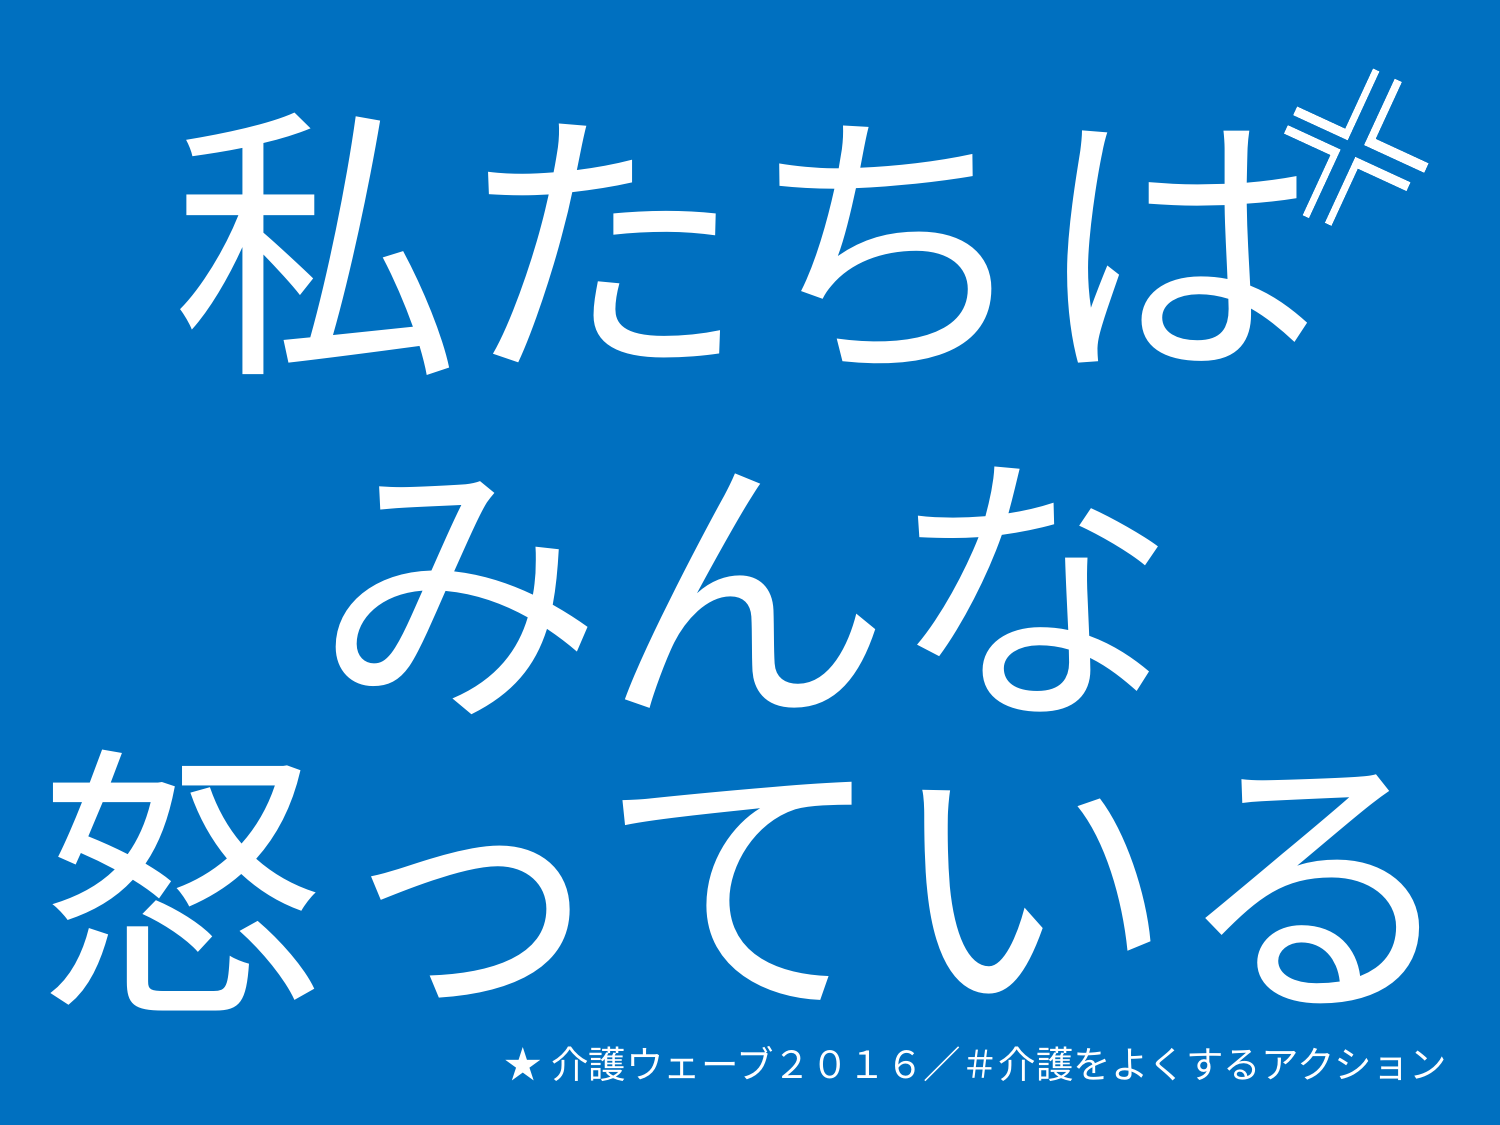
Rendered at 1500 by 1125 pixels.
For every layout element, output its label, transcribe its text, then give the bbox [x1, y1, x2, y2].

title 私たちは みんな [0, 315, 1495, 504]
text_box [1282, 123, 1343, 220]
text_box [1362, 76, 1431, 175]
text_box [1291, 66, 1382, 143]
text_box [1322, 155, 1413, 228]
text_box 怒っている [0, 741, 1500, 1012]
text_box ★介護ウェーブ２０１６／＃介護をよくするアクション [490, 1033, 1500, 1094]
